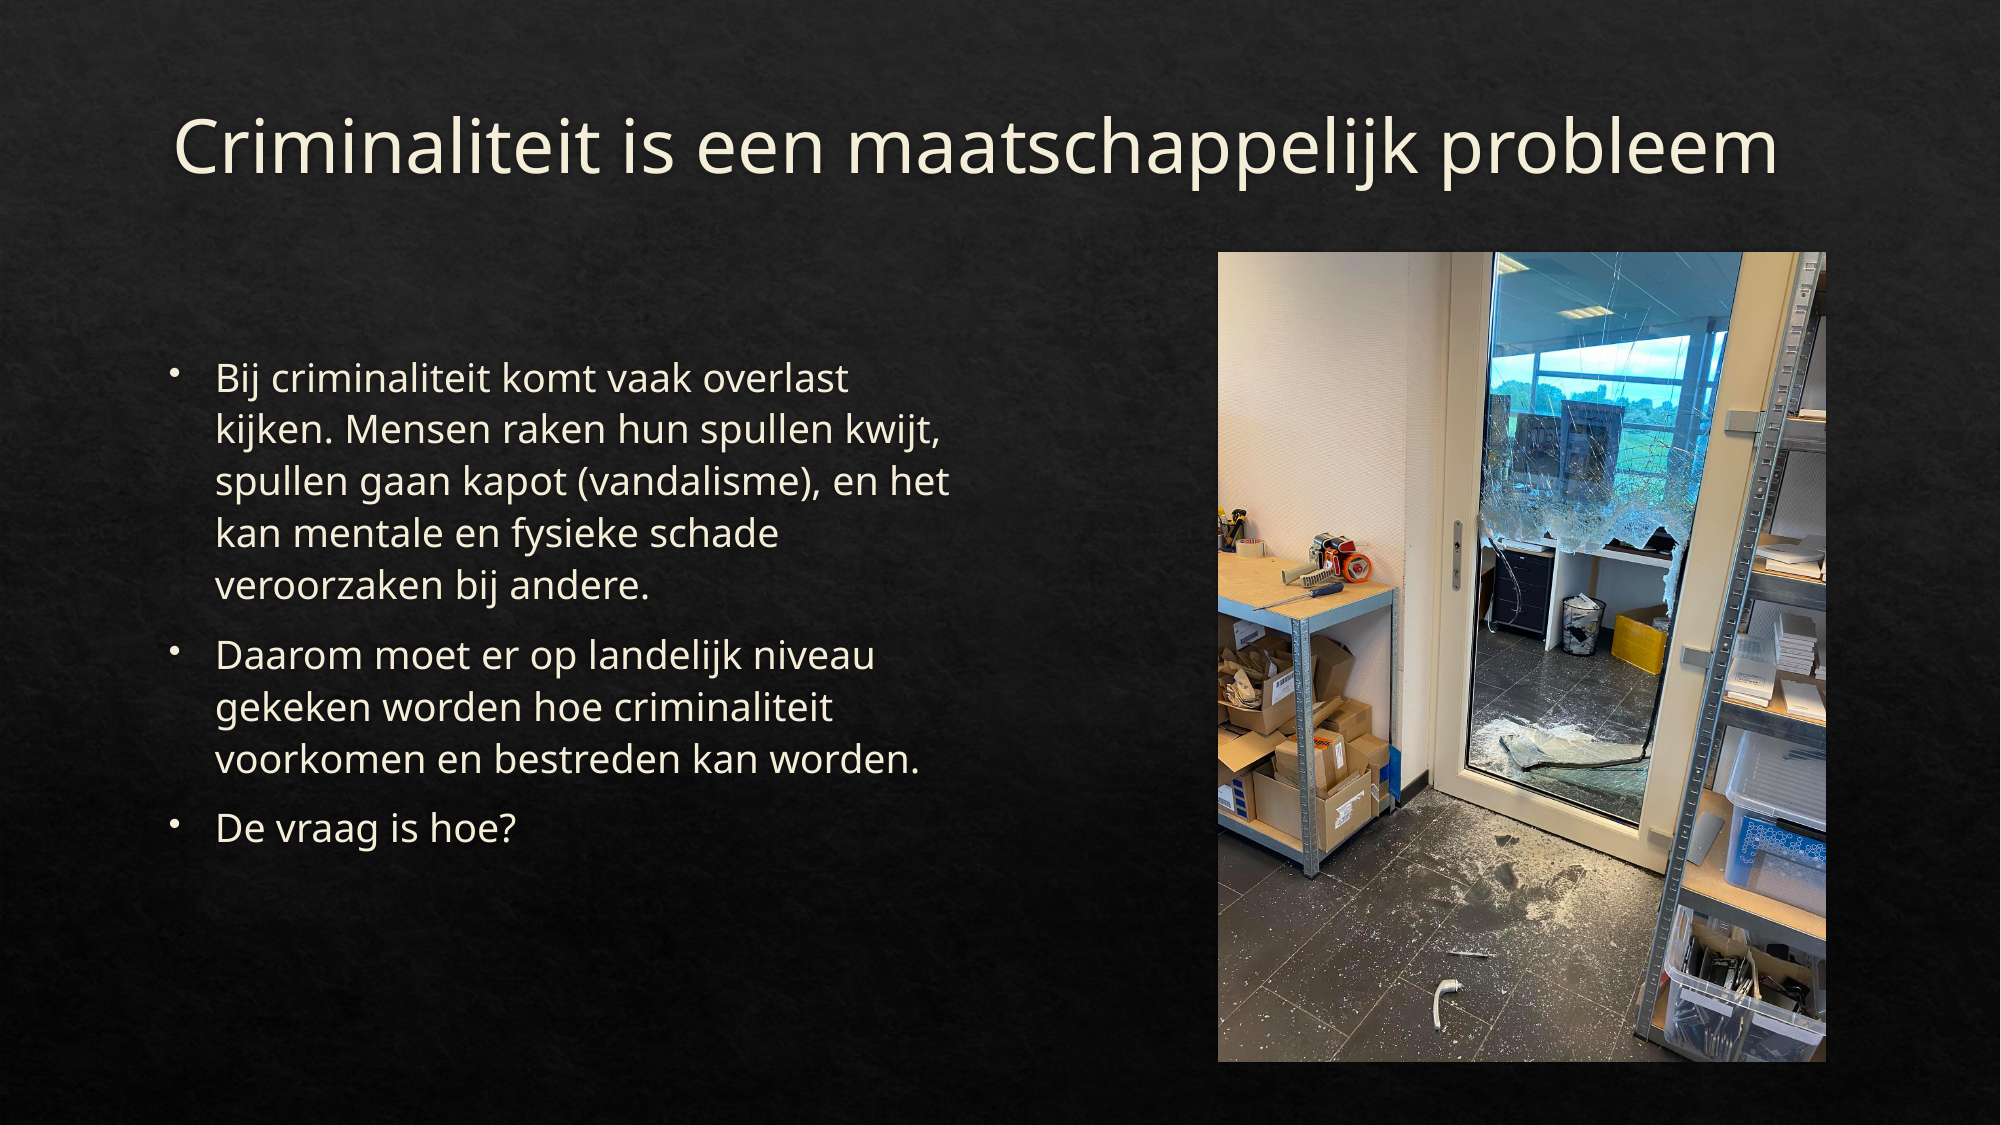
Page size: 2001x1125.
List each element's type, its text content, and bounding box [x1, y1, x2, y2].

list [1218, 252, 1827, 1062]
list Bij criminaliteit komt vaak overlast kijken. Mensen raken hun spullen kwijt, spullen gaan kapot (vandalisme), en het kan mentale en fysieke schade veroorzaken bij andere. Daarom moet er op landelijk niveau gekeken worden hoe criminaliteit voorkomen en bestreden kan worden. De vraag is hoe? [149, 340, 977, 935]
title Criminaliteit is een maatschappelijk probleem [127, 45, 1826, 253]
